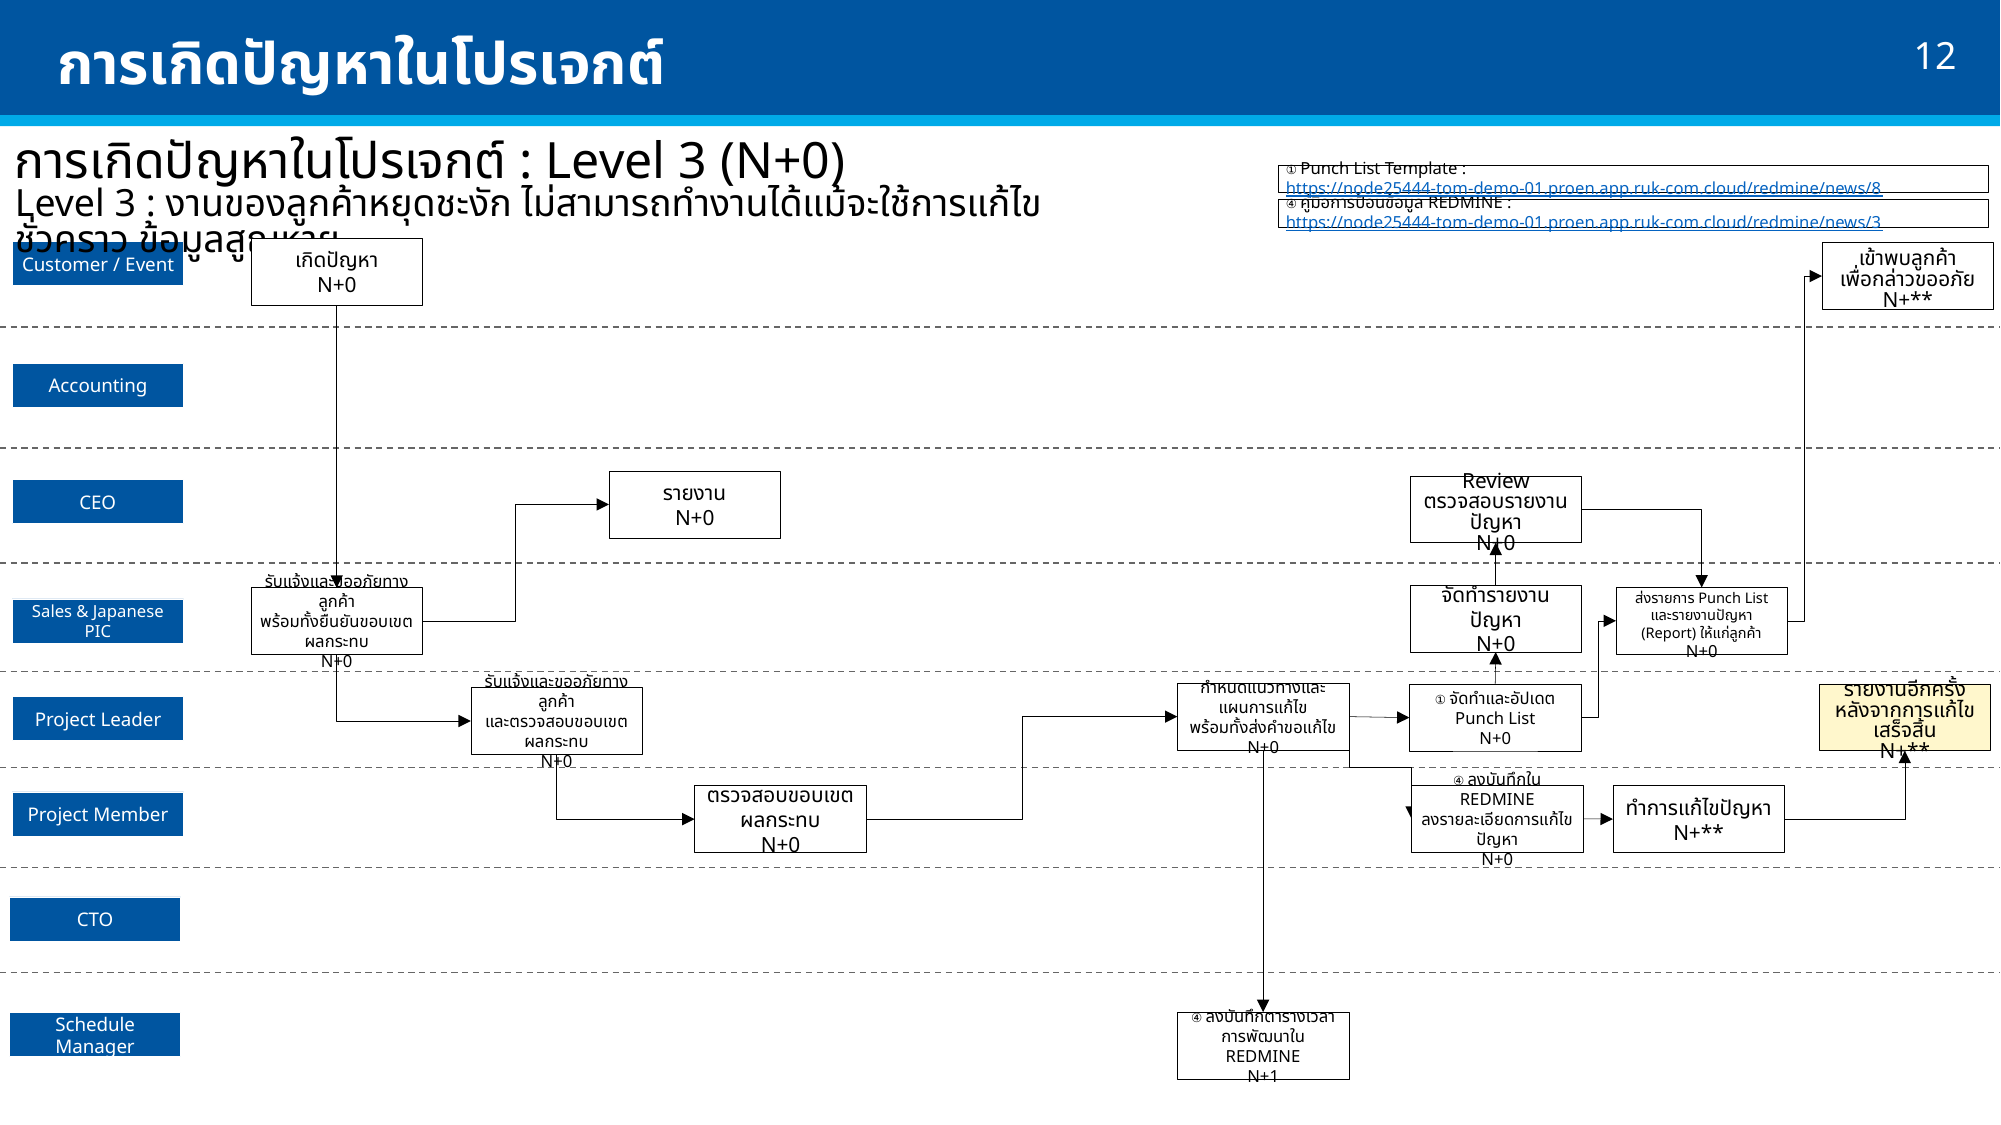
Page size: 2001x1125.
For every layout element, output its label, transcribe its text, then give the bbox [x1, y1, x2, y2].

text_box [370, 620, 437, 755]
text_box Accounting [12, 363, 184, 408]
text_box รายงานอีกครั้ง หลังจากการแก้ไขเสร็จสิ้น N+** [1819, 683, 1991, 751]
text_box CTO [9, 896, 181, 941]
text_box เกิดปัญหา N+0 [251, 238, 423, 306]
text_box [1784, 750, 1905, 820]
title การเกิดปัญหาในโปรเจกต์ [42, 17, 1768, 97]
text_box กำหนดแนวทางและแผนการแก้ไข พร้อมทั้งส่งคำขอแก้ไข N+0 [1177, 683, 1349, 750]
text_box ④ คู่มือการป้อนข้อมูล REDMINE : https://node25444-tom-demo-01.proen.app.ruk-com.cloud/redmine/news/3 [1278, 199, 1989, 227]
text_box Project Leader [12, 696, 184, 741]
text_box ส่งรายการ Punch List และรายงานปัญหา (Report) ให้แก่ลูกค้า N+0 [1615, 587, 1788, 655]
text_box Customer / Event [12, 268, 184, 286]
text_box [1580, 620, 1616, 718]
text_box ① Punch List Template : https://node25444-tom-demo-01.proen.app.ruk-com.cloud/redmine/news/8 [1278, 165, 1989, 193]
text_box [1787, 276, 1822, 621]
text_box ตรวจสอบขอบเขตผลกระทบ N+0 [694, 785, 867, 853]
text_box Schedule Manager [9, 1012, 181, 1057]
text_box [422, 504, 609, 622]
text_box ทำการแก้ไขปัญหา N+** [1612, 785, 1785, 853]
text_box รับแจ้งและขออภัยทางลูกค้า และตรวจสอบขอบเขตผลกระทบ N+0 [470, 687, 643, 755]
text_box เข้าพบลูกค้า เพื่อกล่าวขออภัย N+** [1821, 242, 1994, 310]
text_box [1348, 716, 1412, 819]
text_box ① จัดทำและอัปเดต Punch List N+0 [1409, 684, 1581, 752]
text_box รายงาน N+0 [608, 471, 781, 538]
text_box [866, 716, 1178, 820]
text_box Sales & Japanese PIC [12, 598, 184, 643]
text_box การเกิดปัญหาในโปรเจกต์ : Level 3 (N+0) Level 3 : งานของลูกค้าหยุดชะงัก ไม่สามารถทำงานได้แม้จะใช้การแก้ไขชั่วคราว ข้อมูลสูญหาย [0, 146, 1156, 268]
text_box จัดทำรายงานปัญหา N+0 [1410, 585, 1582, 652]
text_box รับแจ้งและขออภัยทางลูกค้า พร้อมทั้งยืนยันขอบเขตผลกระทบ N+0 [251, 587, 422, 655]
text_box Review ตรวจสอบรายงานปัญหา N+0 [1410, 475, 1582, 543]
text_box ④ ลงบันทึกใน REDMINE ลงรายละเอียดการแก้ไขปัญหา N+0 [1411, 785, 1583, 853]
text_box CEO [12, 479, 184, 524]
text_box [593, 717, 658, 856]
text_box Project Member [12, 791, 184, 836]
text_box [1581, 509, 1702, 588]
text_box ④ ลงบันทึกตารางเวลาการพัฒนาใน REDMINE N+1 [1177, 1012, 1349, 1079]
